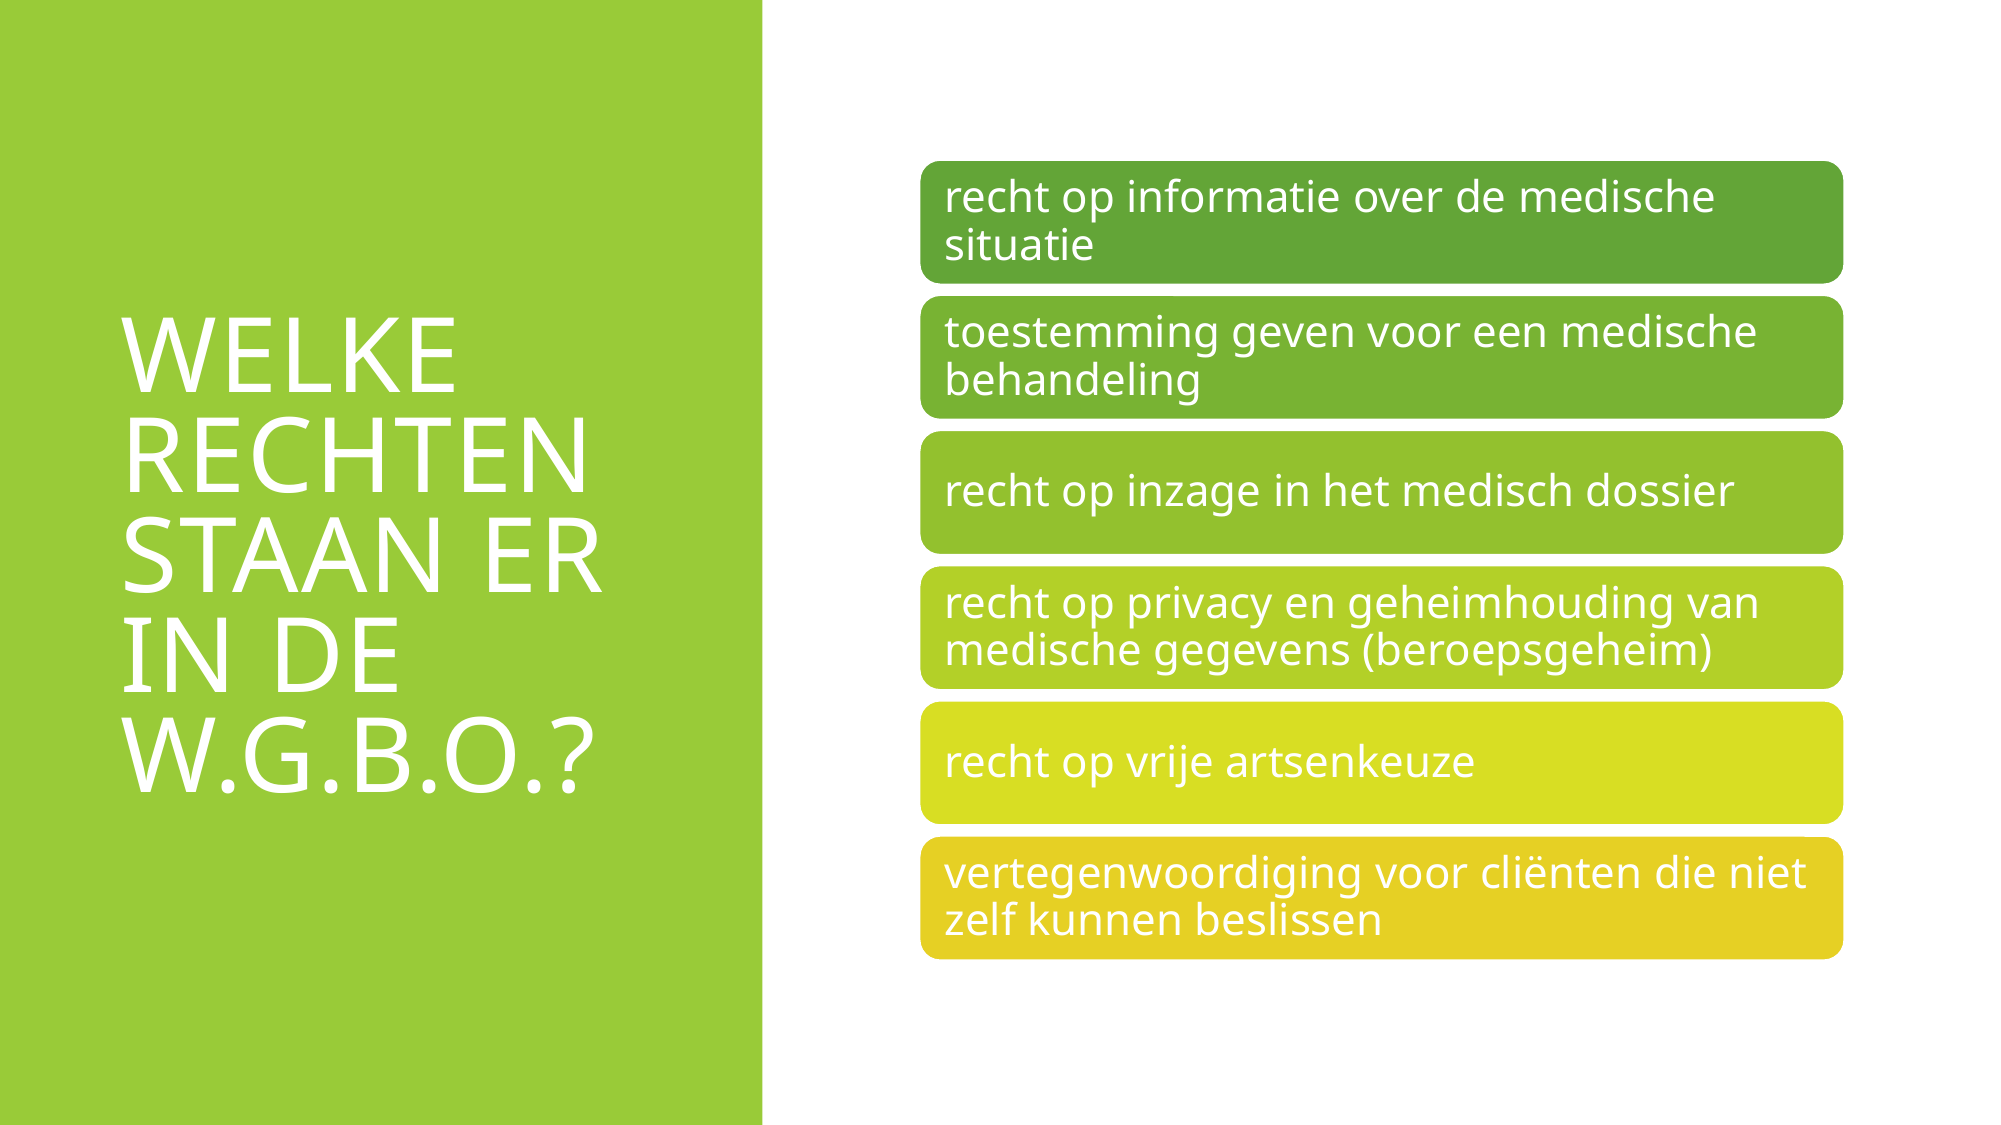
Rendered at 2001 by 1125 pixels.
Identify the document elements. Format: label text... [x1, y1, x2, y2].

title Welke rechten staan er in de w.g.b.o.? [105, 105, 666, 1020]
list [918, 156, 1845, 964]
text_box [0, 0, 764, 1125]
